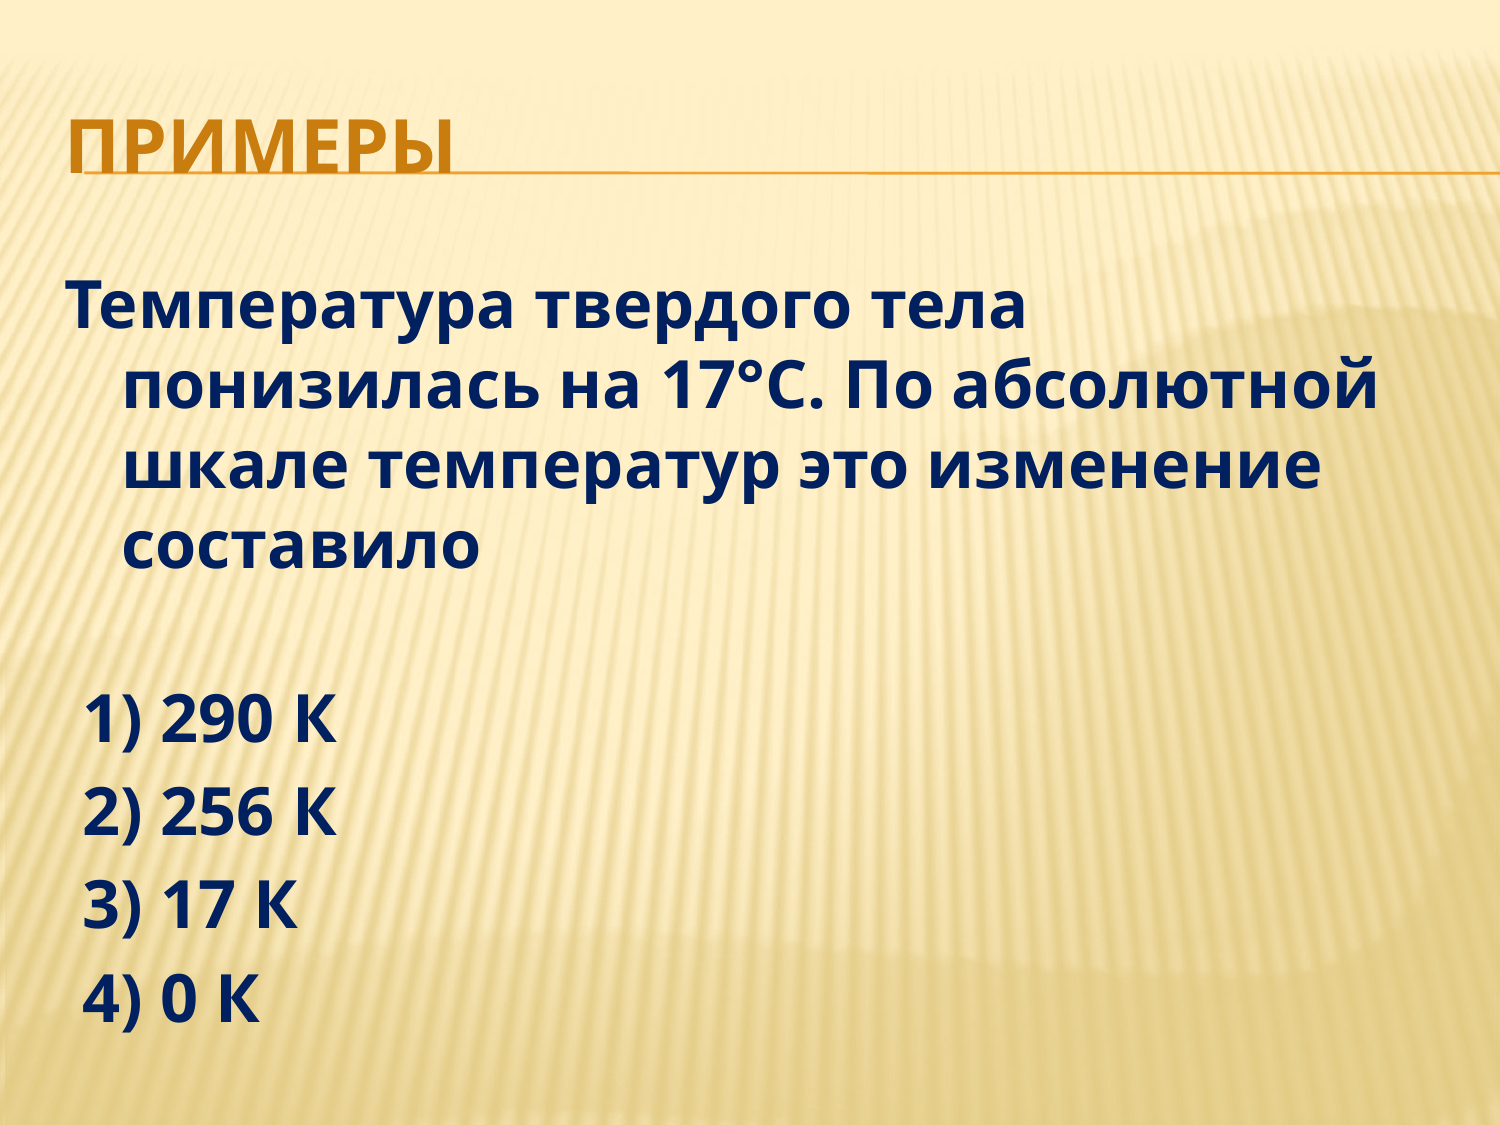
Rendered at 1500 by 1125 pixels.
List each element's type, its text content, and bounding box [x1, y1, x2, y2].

list Температура твердого тела понизилась на 17°С. По абсолютной шкале температур это изменение составило 1) 290 К 2) 256 К 3) 17 К 4) 0 К [50, 254, 1475, 998]
title ПРИМЕРЫ [50, 75, 1475, 213]
